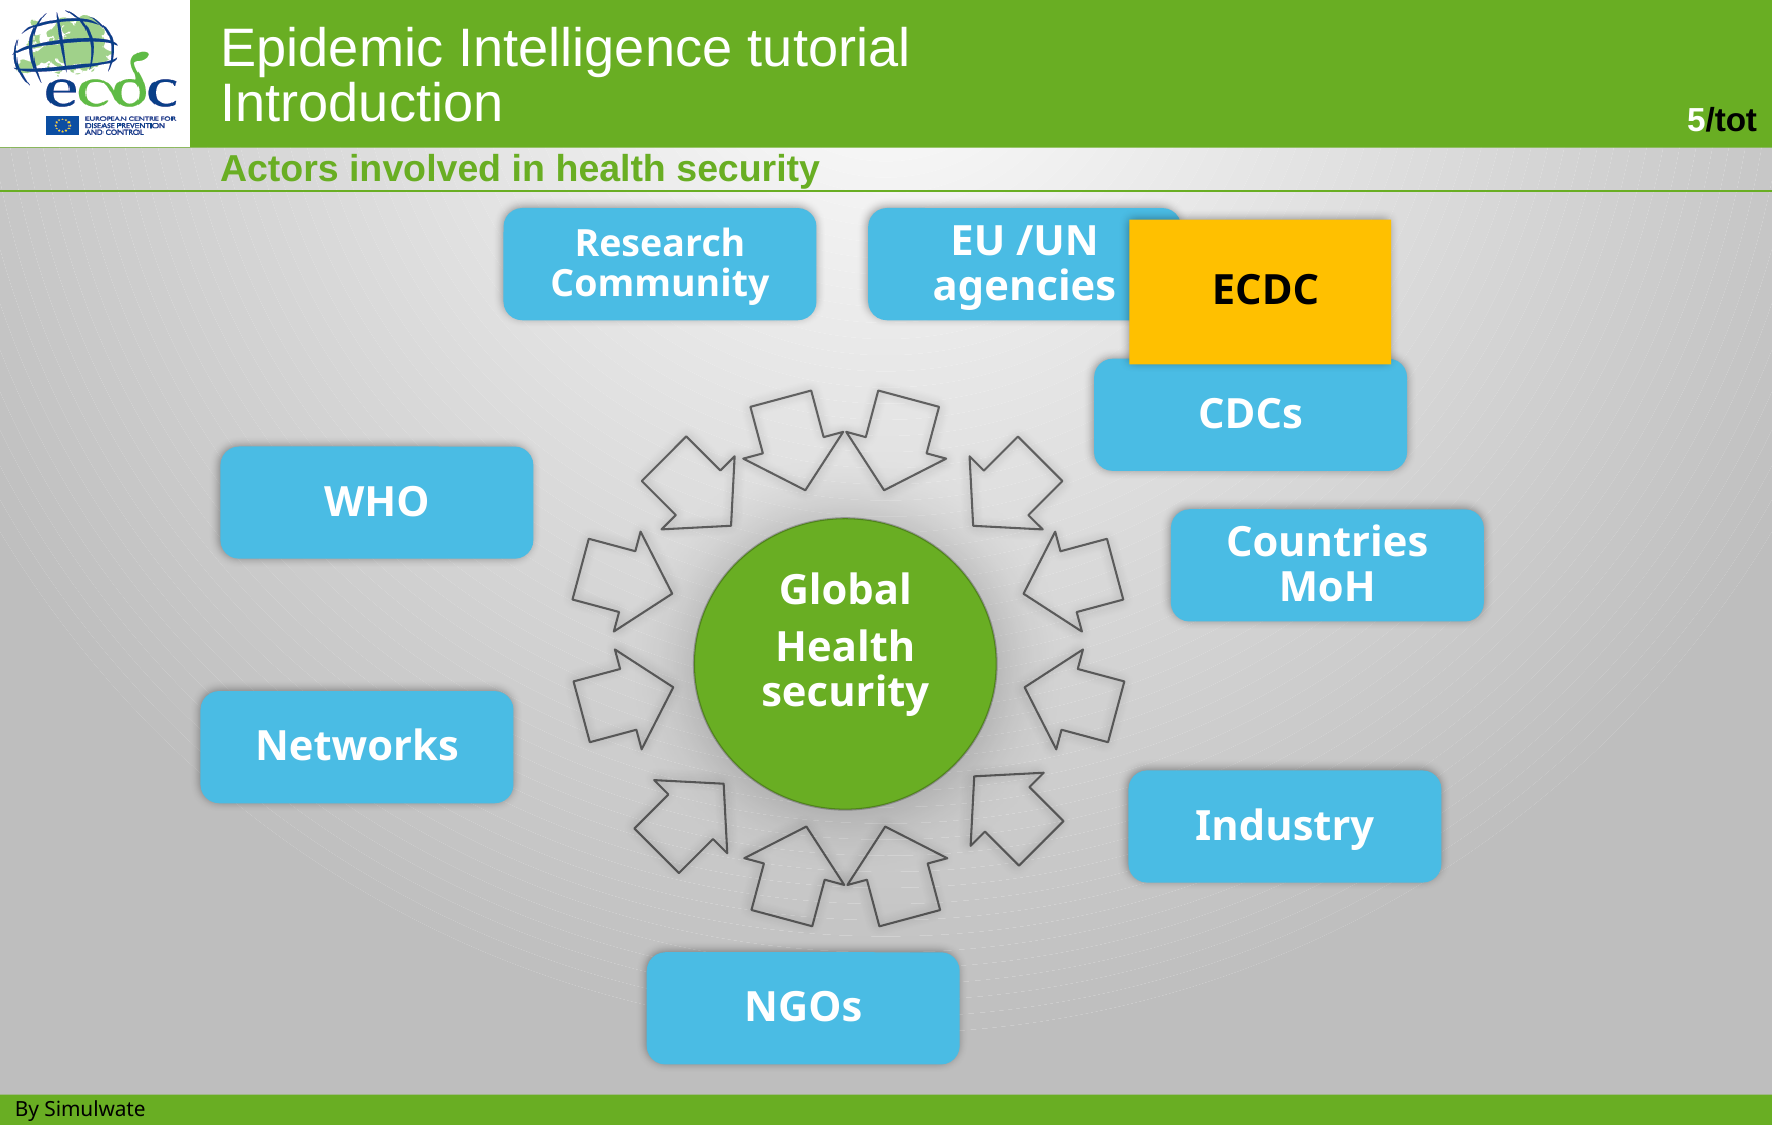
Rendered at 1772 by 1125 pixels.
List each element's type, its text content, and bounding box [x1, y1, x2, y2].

text_box Actors involved in health security [205, 141, 1406, 198]
text_box [1034, 649, 1125, 750]
text_box [634, 780, 728, 874]
text_box [847, 826, 948, 927]
text_box EU /UN agencies [868, 207, 1174, 321]
text_box Networks [200, 691, 514, 804]
picture [0, 0, 190, 147]
text_box [744, 826, 845, 927]
text_box [969, 436, 1063, 530]
text_box [849, 390, 947, 491]
text_box NGOs [646, 952, 960, 1065]
text_box [641, 436, 735, 530]
text_box [1023, 531, 1124, 632]
text_box [572, 531, 673, 632]
text_box [743, 390, 844, 491]
text_box Industry [1128, 770, 1442, 883]
text_box [573, 649, 674, 750]
text_box Global Health security [693, 518, 997, 810]
text_box WHO [220, 446, 534, 559]
text_box Research Community [503, 207, 817, 321]
text_box Countries MoH [1170, 509, 1484, 622]
text_box ECDC [1129, 219, 1392, 365]
text_box [970, 772, 1064, 866]
text_box CDCs [1094, 358, 1408, 471]
